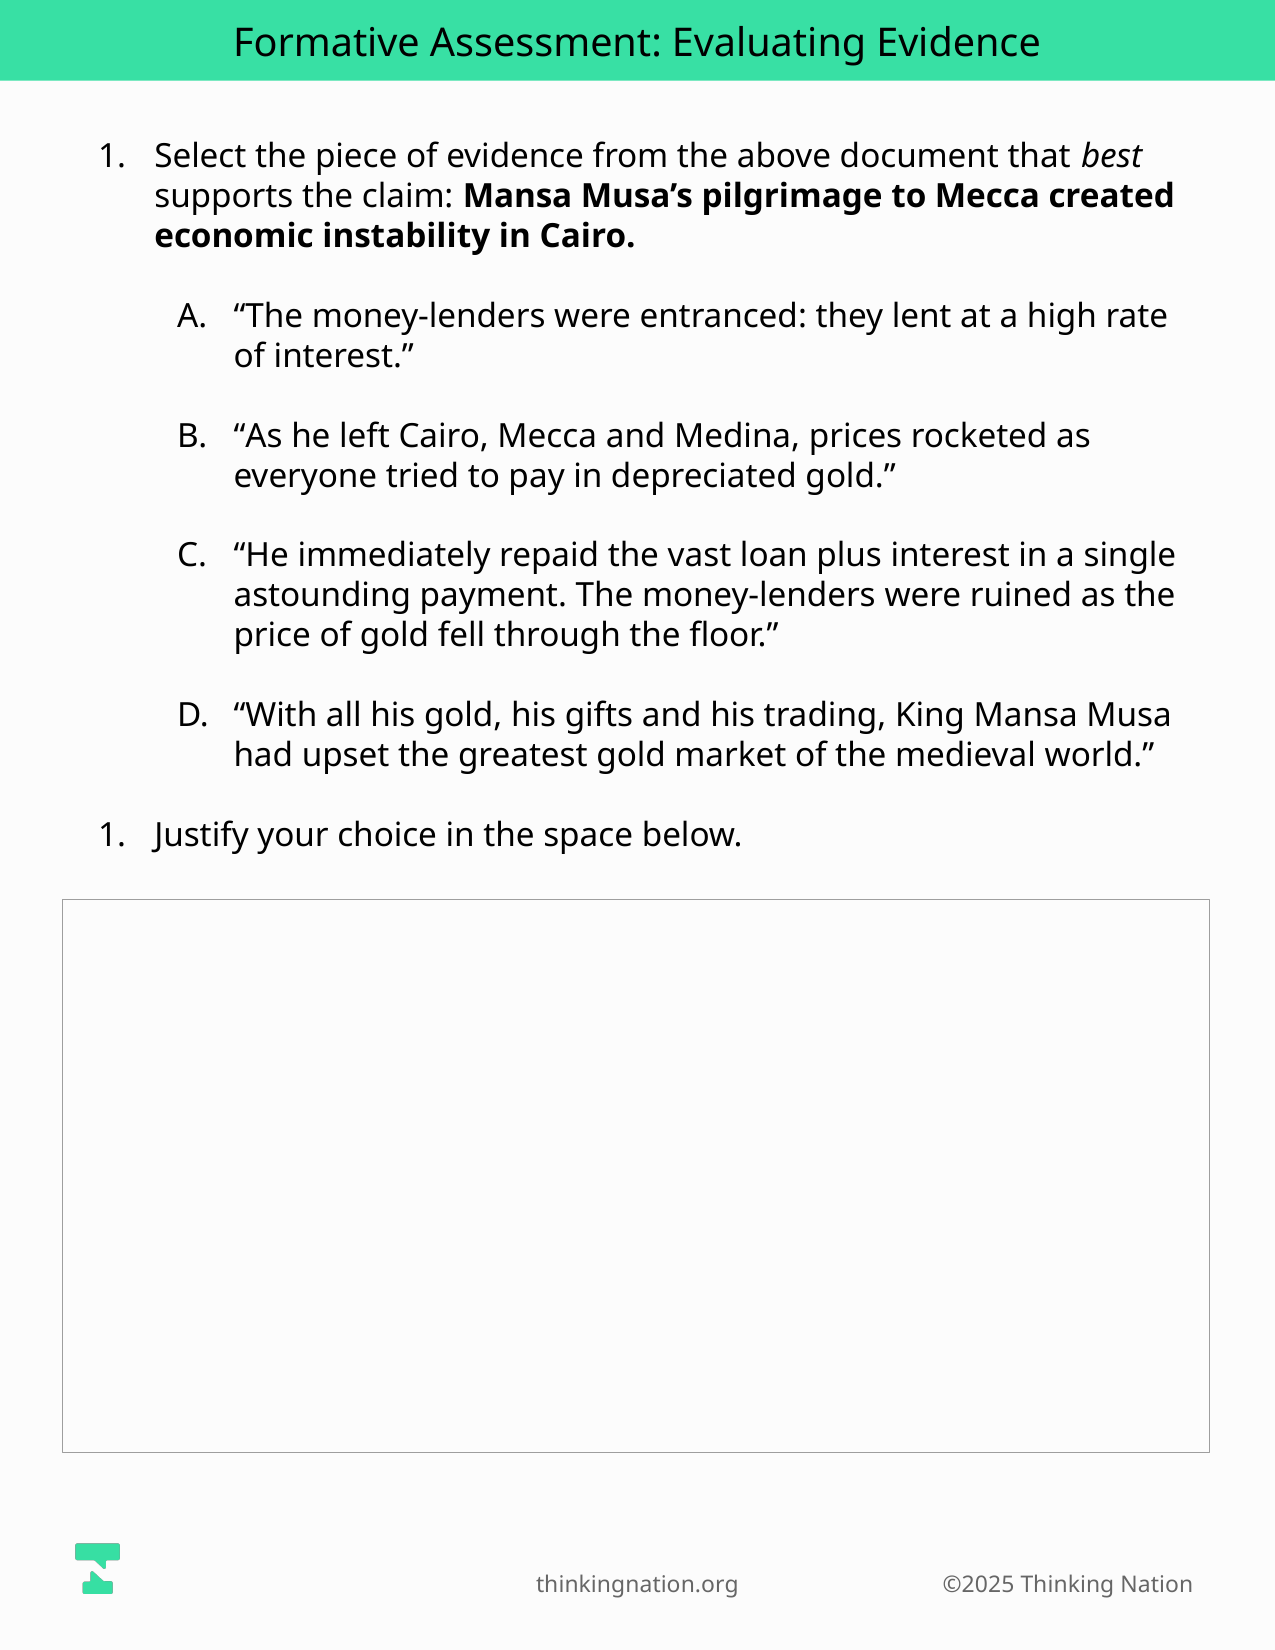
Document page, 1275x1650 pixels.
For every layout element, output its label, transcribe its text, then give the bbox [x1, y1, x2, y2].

text_box [62, 899, 1210, 1453]
text_box Select the piece of evidence from the above document that best supports the claim: Mansa Musa’s pilgrimage to Mecca created economic instability in Cairo. “The money-lenders were entranced: they lent at a high rate of interest.” “As he left Cairo, Mecca and Medina, prices rocketed as everyone tried to pay in depreciated gold.” “He immediately repaid the vast loan plus interest in a single astounding payment. The money-lenders were ruined as the price of gold fell through the floor.” “With all his gold, his gifts and his trading, King Mansa Musa had upset the greatest gold market of the medieval world.” Justify your choice in the space below. [64, 123, 1211, 880]
text_box Formative Assessment: Evaluating Evidence [0, 0, 1275, 81]
text_box thinkingnation.org [486, 1553, 789, 1605]
picture [62, 1533, 133, 1604]
text_box ©2025 Thinking Nation [907, 1553, 1210, 1605]
